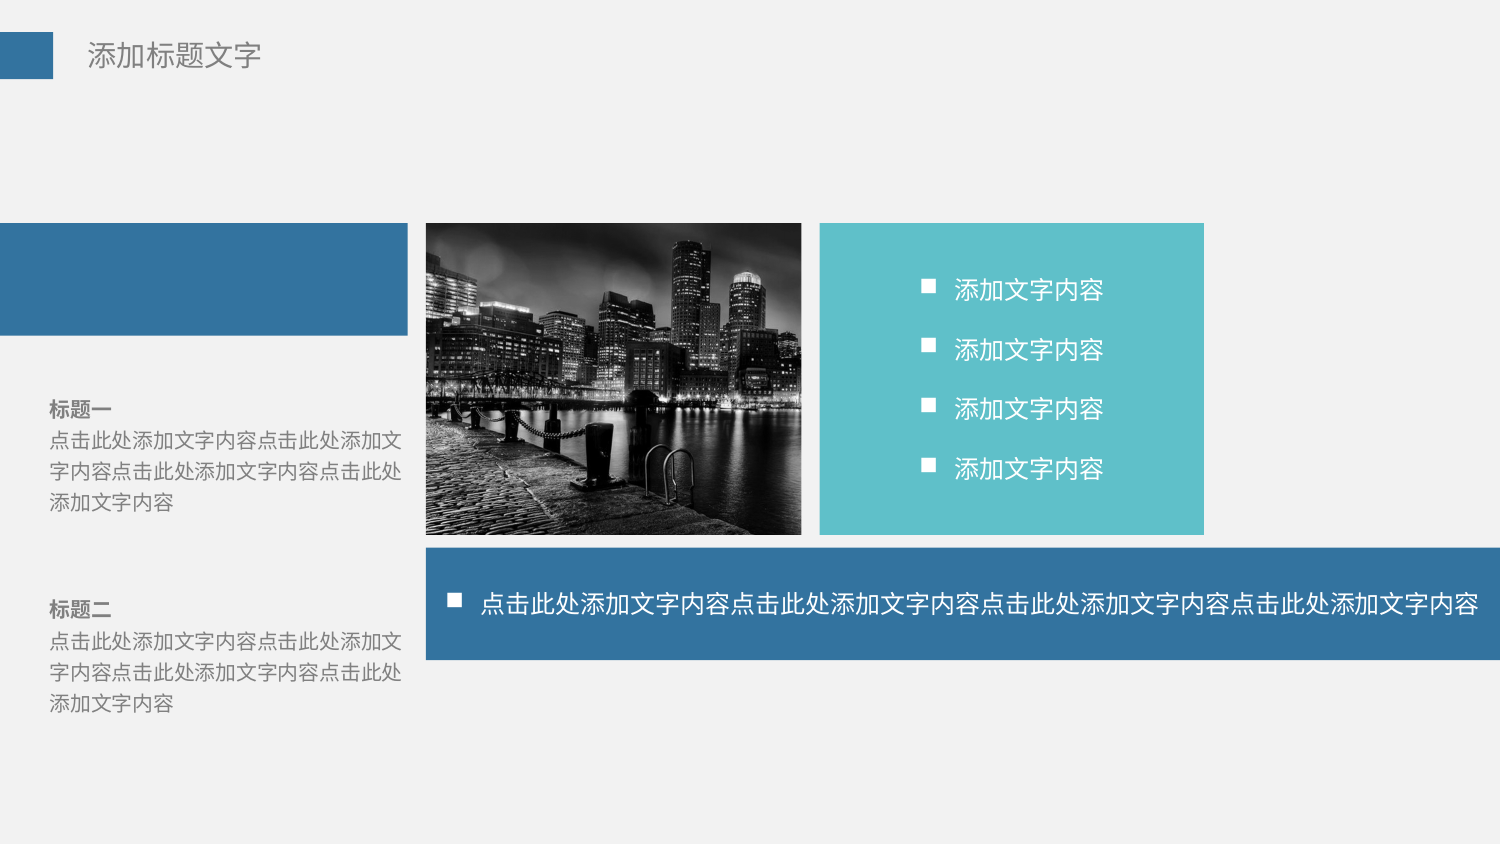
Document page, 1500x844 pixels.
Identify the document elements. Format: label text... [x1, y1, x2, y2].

text_box 标题二 点击此处添加文字内容点击此处添加文字内容点击此处添加文字内容点击此处添加文字内容 [38, 585, 426, 722]
text_box 标题一 点击此处添加文字内容点击此处添加文字内容点击此处添加文字内容点击此处添加文字内容 [38, 384, 426, 521]
text_box [424, 221, 804, 537]
text_box 添加文字内容 添加文字内容 添加文字内容 添加文字内容 [818, 221, 1206, 537]
text_box 点击此处添加文字内容点击此处添加文字内容点击此处添加文字内容点击此处添加文字内容 [424, 545, 1500, 662]
text_box [0, 221, 410, 338]
